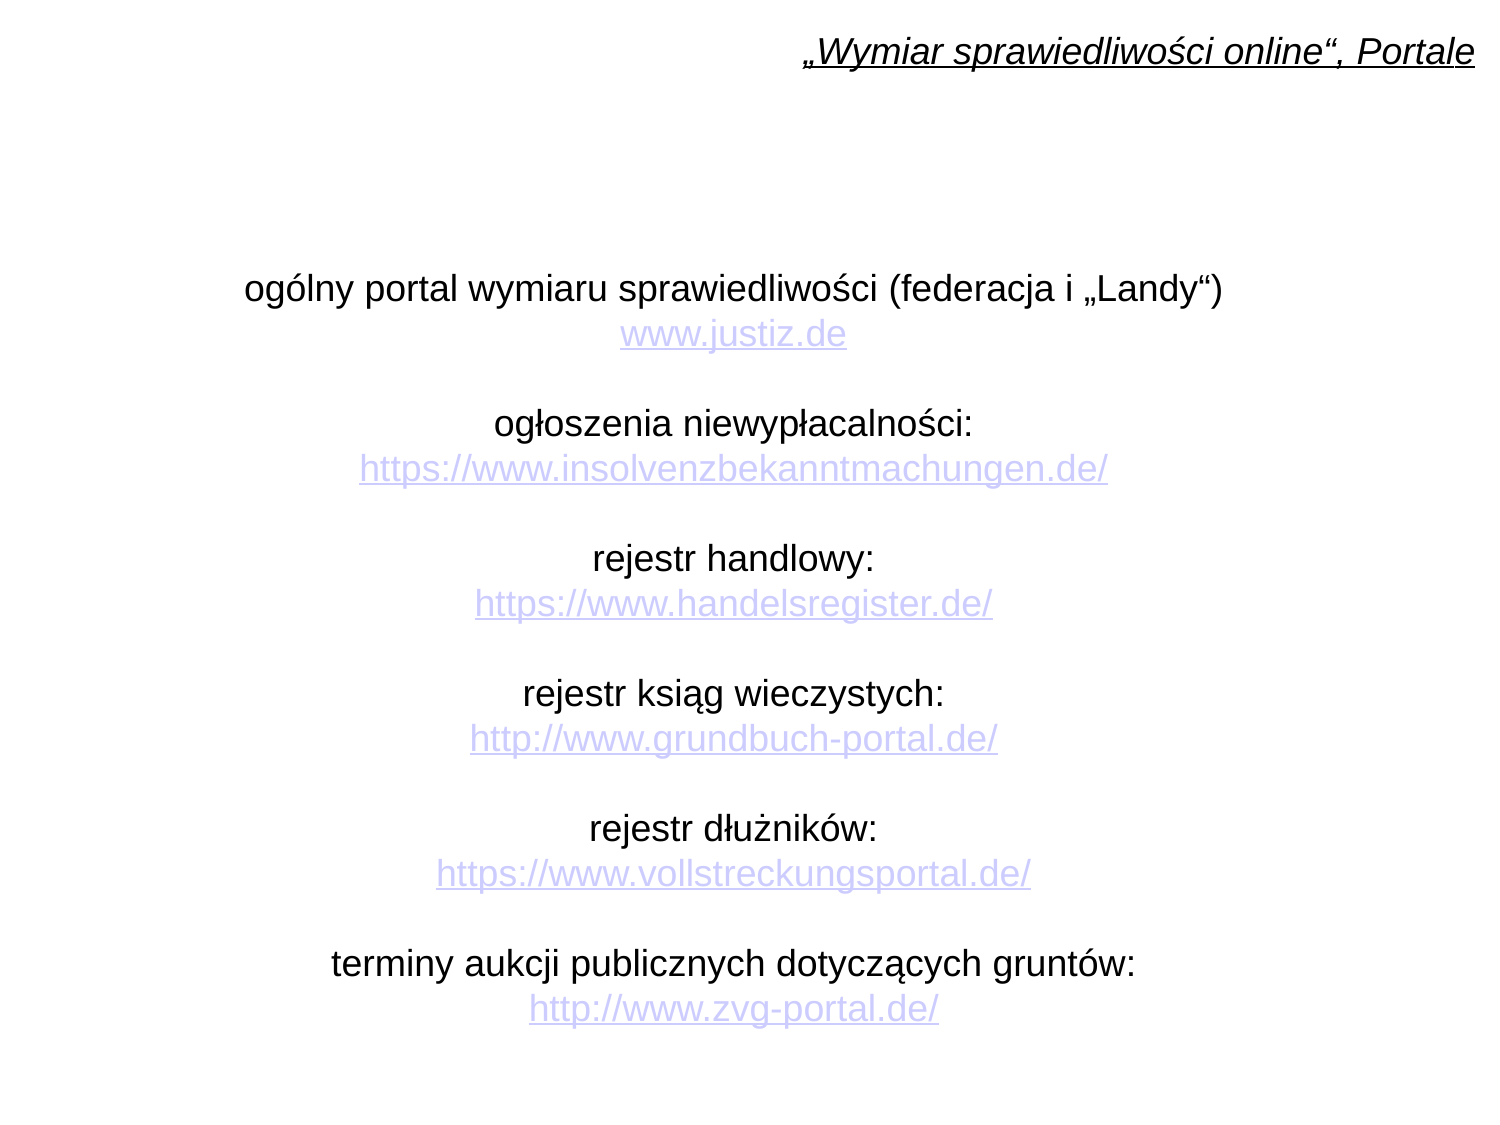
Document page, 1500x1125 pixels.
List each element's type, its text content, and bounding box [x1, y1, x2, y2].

text_box „Wymiar sprawiedliwości online“, Portale [789, 18, 1491, 80]
text_box ogólny portal wymiaru sprawiedliwości (federacja i „Landy“) www.justiz.de ogłoszenia niewypłacalności: https://www.insolvenzbekanntmachungen.de/ rejestr handlowy: https://www.handelsregister.de/ rejestr ksiąg wieczystych: http://www.grundbuch-portal.de/ rejestr dłużników: https://www.vollstreckungsportal.de/ terminy aukcji publicznych dotyczących gruntów: http://www.zvg-portal.de/ [229, 255, 1239, 1082]
